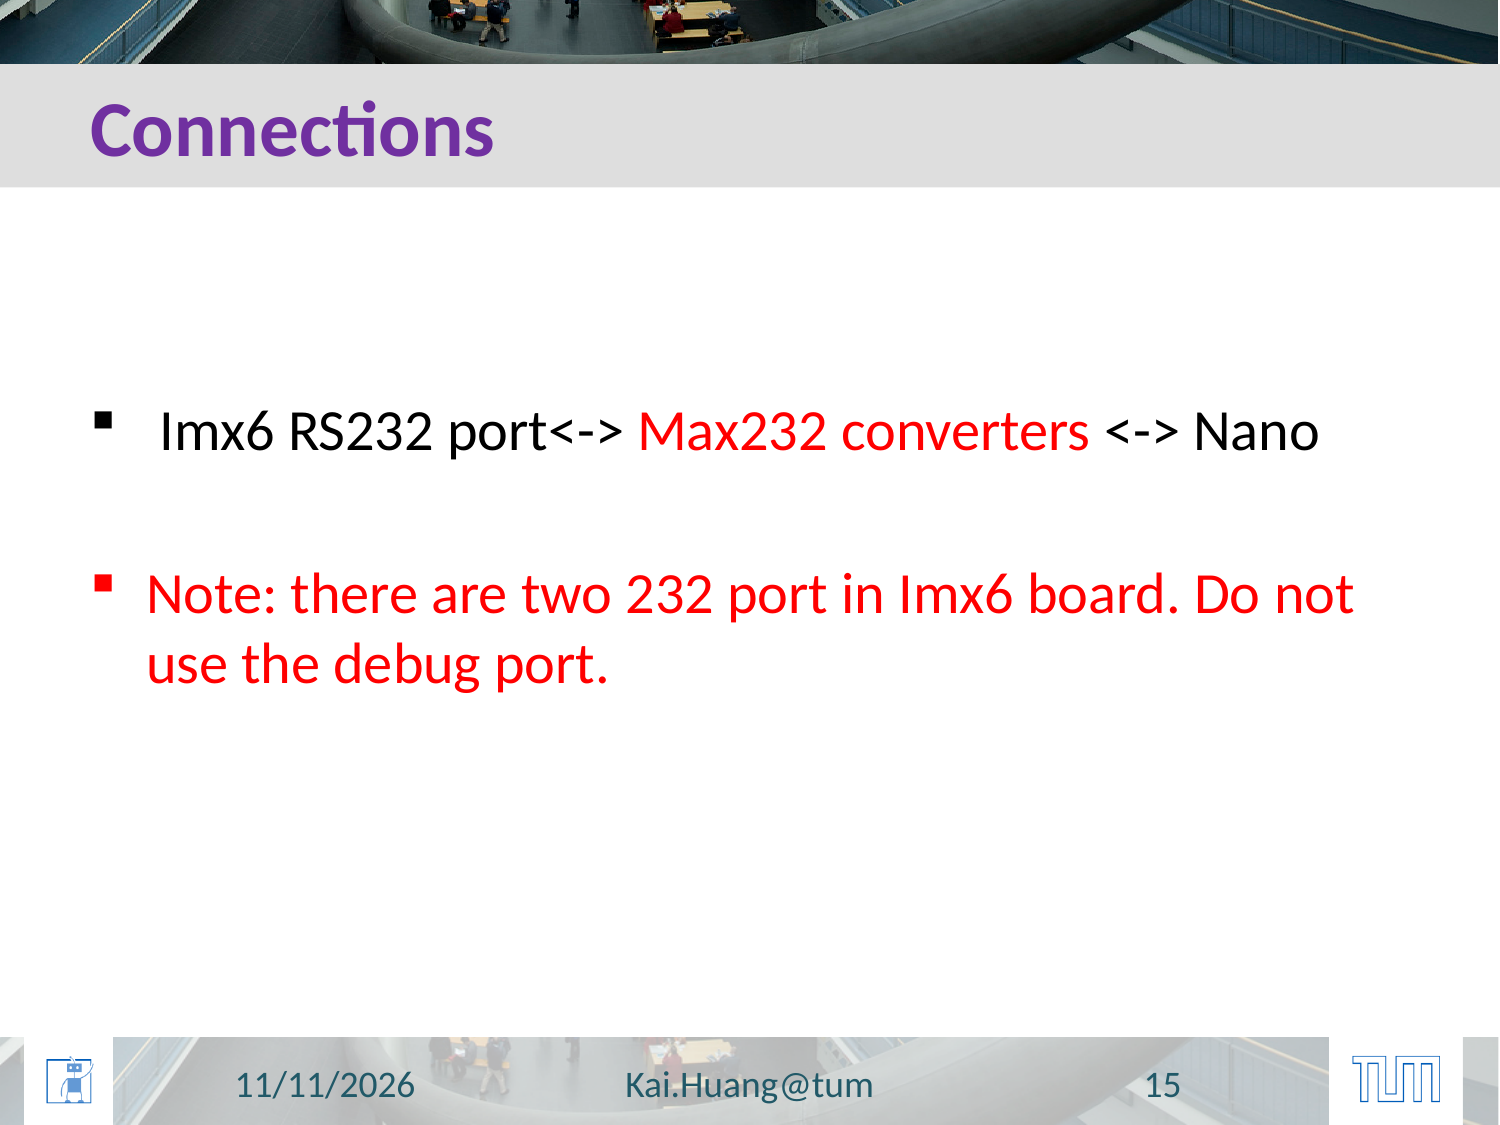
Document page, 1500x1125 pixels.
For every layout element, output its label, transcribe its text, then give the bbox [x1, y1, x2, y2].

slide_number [162, 1052, 488, 1113]
title Connections [75, 62, 1425, 188]
list Imx6 RS232 port<-> Max232 converters <-> Nano Note: there are two 232 port in Imx6 board. Do not use the debug port. [75, 200, 1425, 1025]
picture [0, 0, 1500, 64]
footer Kai.Huang@tum [512, 1052, 988, 1113]
picture [0, 1032, 1500, 1125]
slide_number 15 [1012, 1052, 1313, 1113]
